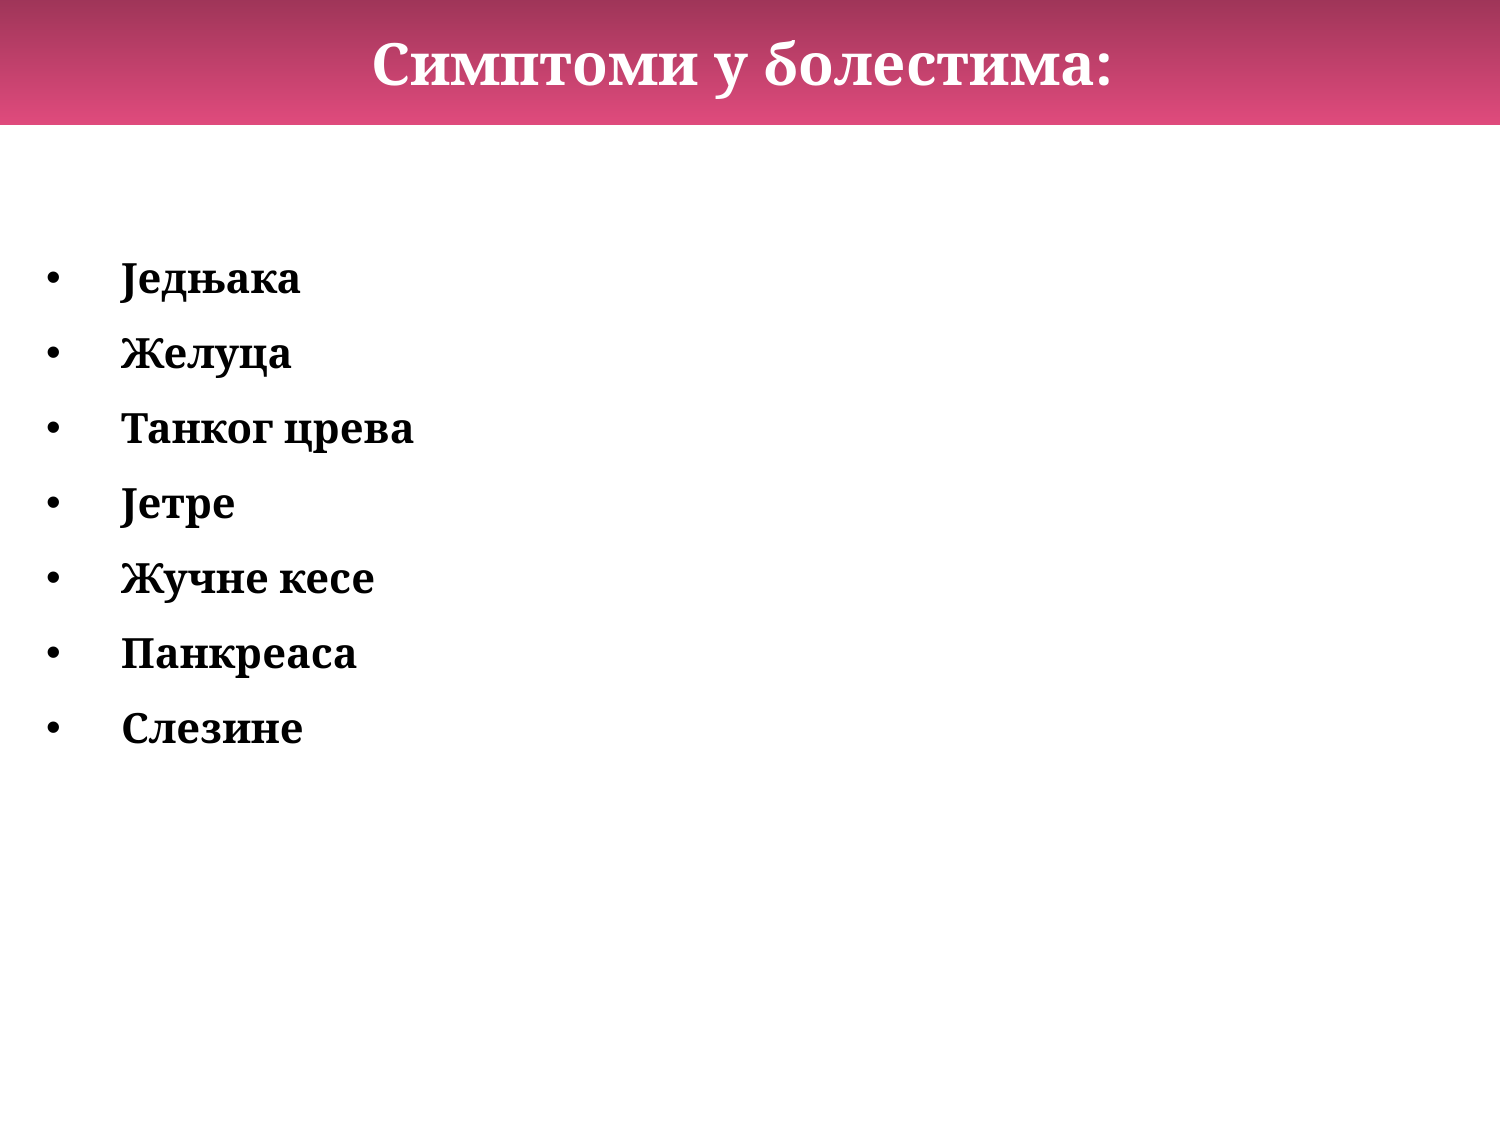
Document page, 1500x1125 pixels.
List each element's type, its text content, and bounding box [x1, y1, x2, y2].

text_box Једњака Желуца Танког црева Јетре Жучне кесе Панкреаса Слезине [31, 219, 1500, 865]
text_box Симптоми у болестима: [0, 0, 1500, 125]
